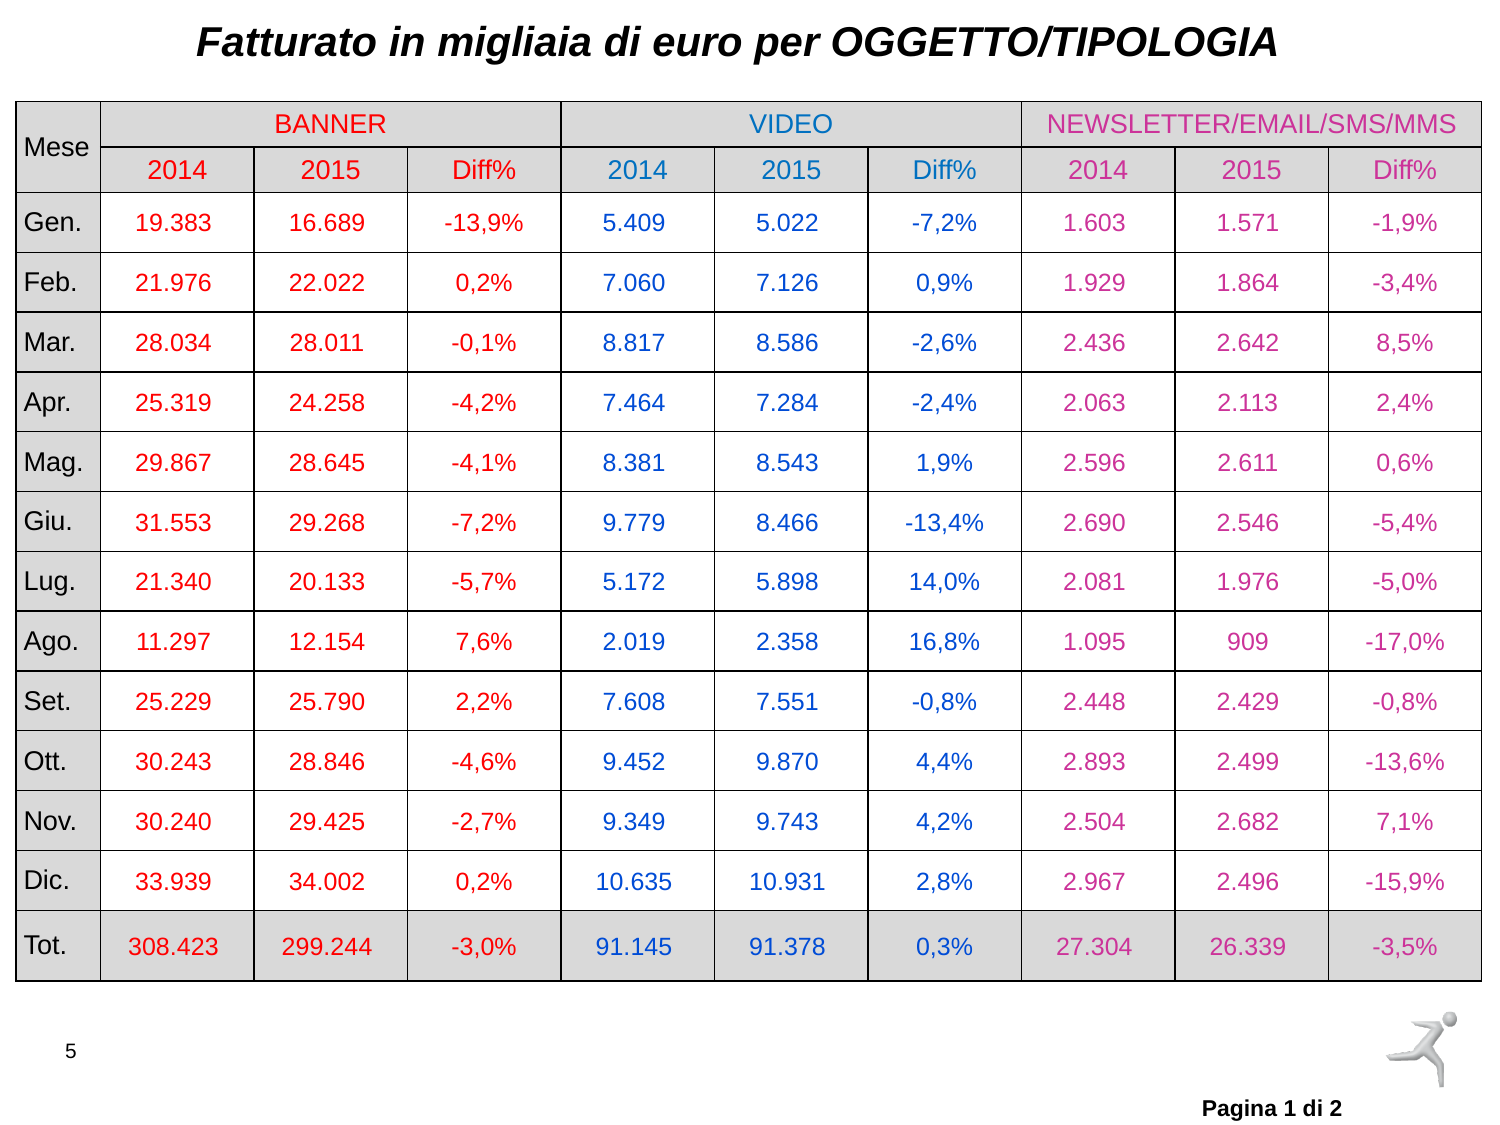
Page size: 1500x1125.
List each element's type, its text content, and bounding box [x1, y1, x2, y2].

table_header Mese [17, 102, 100, 192]
table_cell 7.608 [562, 672, 714, 730]
table_cell 28.645 [255, 432, 407, 491]
table_cell 2.611 [1176, 432, 1328, 491]
table_cell -4,1% [408, 432, 560, 491]
table_cell Tot. [17, 911, 100, 980]
table_cell 7.060 [562, 253, 714, 311]
table_cell -2,6% [869, 313, 1021, 371]
table_cell -0,1% [408, 313, 560, 371]
table_cell 91.378 [715, 911, 867, 980]
table_cell 1.864 [1176, 253, 1328, 311]
table_cell 2.113 [1176, 373, 1328, 431]
table_cell 8.543 [715, 432, 867, 491]
table_cell -13,4% [869, 492, 1021, 551]
table_cell -0,8% [869, 672, 1021, 730]
table_cell 0,2% [408, 851, 560, 910]
table_cell 10.931 [715, 851, 867, 910]
table_cell 5.172 [562, 552, 714, 610]
table_cell 14,0% [869, 552, 1021, 610]
table_cell -5,4% [1329, 492, 1481, 551]
table_cell 2.019 [562, 612, 714, 670]
table_cell -0,8% [1329, 672, 1481, 730]
table_cell 308.423 [101, 911, 253, 980]
table_cell 2,4% [1329, 373, 1481, 431]
table_cell -7,2% [408, 492, 560, 551]
table_cell Dic. [17, 851, 100, 910]
table_cell 2.499 [1176, 731, 1328, 790]
table_cell 91.145 [562, 911, 714, 980]
table_cell Diff% [408, 148, 560, 192]
table_cell 9.870 [715, 731, 867, 790]
table_cell -7,2% [869, 193, 1021, 252]
table_cell 1.929 [1022, 253, 1174, 311]
table_header BANNER [101, 102, 560, 146]
table_cell 2.893 [1022, 731, 1174, 790]
table_cell 33.939 [101, 851, 253, 910]
table_cell -3,0% [408, 911, 560, 980]
table_cell 8.817 [562, 313, 714, 371]
table_cell 1.603 [1022, 193, 1174, 252]
table_cell 2,2% [408, 672, 560, 730]
table_cell 2014 [101, 148, 253, 192]
table_cell Apr. [17, 373, 100, 431]
table_cell 2.496 [1176, 851, 1328, 910]
table_cell 2.967 [1022, 851, 1174, 910]
table_cell 8,5% [1329, 313, 1481, 371]
table_cell 7.284 [715, 373, 867, 431]
table_cell 2015 [1176, 148, 1328, 192]
table_cell -2,4% [869, 373, 1021, 431]
table_cell 22.022 [255, 253, 407, 311]
table_cell 29.425 [255, 791, 407, 850]
table_cell Mar. [17, 313, 100, 371]
table_cell 2,8% [869, 851, 1021, 910]
table_cell 299.244 [255, 911, 407, 980]
table_cell -3,4% [1329, 253, 1481, 311]
table_cell Lug. [17, 552, 100, 610]
table_cell 25.319 [101, 373, 253, 431]
table_cell 2.081 [1022, 552, 1174, 610]
table_cell 2015 [715, 148, 867, 192]
picture [1366, 990, 1476, 1109]
table_cell -17,0% [1329, 612, 1481, 670]
table_cell 2014 [1022, 148, 1174, 192]
table_cell 24.258 [255, 373, 407, 431]
text_box Pagina 1 di 2 [1187, 1086, 1400, 1125]
table_cell Ott. [17, 731, 100, 790]
table_cell 7,1% [1329, 791, 1481, 850]
table_cell 25.790 [255, 672, 407, 730]
table_cell -5,7% [408, 552, 560, 610]
table_cell -5,0% [1329, 552, 1481, 610]
text_box Fatturato in migliaia di euro per OGGETTO/TIPOLOGIA [29, 7, 1447, 72]
table_cell 2014 [562, 148, 714, 192]
table_cell 4,2% [869, 791, 1021, 850]
table_cell Gen. [17, 193, 100, 252]
table_cell 0,2% [408, 253, 560, 311]
table_cell 20.133 [255, 552, 407, 610]
table_cell -2,7% [408, 791, 560, 850]
table_cell 0,9% [869, 253, 1021, 311]
text_box [601, 32, 632, 88]
table_cell 27.304 [1022, 911, 1174, 980]
table_cell 30.243 [101, 731, 253, 790]
table_cell -4,2% [408, 373, 560, 431]
table_cell 1.095 [1022, 612, 1174, 670]
table_cell 1.976 [1176, 552, 1328, 610]
table_cell 12.154 [255, 612, 407, 670]
table_cell 2.682 [1176, 791, 1328, 850]
table_cell 9.452 [562, 731, 714, 790]
table_cell -13,6% [1329, 731, 1481, 790]
table_cell 9.743 [715, 791, 867, 850]
table_cell 4,4% [869, 731, 1021, 790]
table_cell 9.779 [562, 492, 714, 551]
table_cell 5.409 [562, 193, 714, 252]
table_cell 5.022 [715, 193, 867, 252]
table_cell 28.034 [101, 313, 253, 371]
table_cell 7.464 [562, 373, 714, 431]
table_cell Giu. [17, 492, 100, 551]
table_cell 2.448 [1022, 672, 1174, 730]
table_cell 7,6% [408, 612, 560, 670]
table_cell 16.689 [255, 193, 407, 252]
table_cell 11.297 [101, 612, 253, 670]
table_cell 16,8% [869, 612, 1021, 670]
table_header NEWSLETTER/EMAIL/SMS/MMS [1022, 102, 1481, 146]
text_box [645, 42, 676, 86]
table_cell 21.976 [101, 253, 253, 311]
table_cell Diff% [1329, 148, 1481, 192]
table_cell 19.383 [101, 193, 253, 252]
table_cell 2.063 [1022, 373, 1174, 431]
table_cell 28.846 [255, 731, 407, 790]
table_cell -15,9% [1329, 851, 1481, 910]
table_cell 28.011 [255, 313, 407, 371]
table_cell 2.429 [1176, 672, 1328, 730]
table_cell 2.596 [1022, 432, 1174, 491]
table_cell 29.268 [255, 492, 407, 551]
table_cell 25.229 [101, 672, 253, 730]
table_cell 8.381 [562, 432, 714, 491]
table_cell 8.586 [715, 313, 867, 371]
table_cell 2.546 [1176, 492, 1328, 551]
table_cell 10.635 [562, 851, 714, 910]
table_cell -13,9% [408, 193, 560, 252]
table_header VIDEO [562, 102, 1021, 146]
table_cell 30.240 [101, 791, 253, 850]
table_cell 0,6% [1329, 432, 1481, 491]
table_cell -1,9% [1329, 193, 1481, 252]
table_cell 2.504 [1022, 791, 1174, 850]
table_cell Ago. [17, 612, 100, 670]
table_cell 909 [1176, 612, 1328, 670]
table_cell 8.466 [715, 492, 867, 551]
table_cell 7.126 [715, 253, 867, 311]
table_cell 21.340 [101, 552, 253, 610]
table_cell 9.349 [562, 791, 714, 850]
table_cell 31.553 [101, 492, 253, 551]
table_cell 2.690 [1022, 492, 1174, 551]
table_cell Mag. [17, 432, 100, 491]
table_cell 1.571 [1176, 193, 1328, 252]
table_cell 2.436 [1022, 313, 1174, 371]
table_cell 5.898 [715, 552, 867, 610]
table_cell 2.358 [715, 612, 867, 670]
table_cell 26.339 [1176, 911, 1328, 980]
table_cell 2.642 [1176, 313, 1328, 371]
table_cell 0,3% [869, 911, 1021, 980]
table_cell 1,9% [869, 432, 1021, 491]
table_cell Nov. [17, 791, 100, 850]
table_cell -3,5% [1329, 911, 1481, 980]
table_cell Set. [17, 672, 100, 730]
table_cell 34.002 [255, 851, 407, 910]
table_cell -4,6% [408, 731, 560, 790]
table_cell 7.551 [715, 672, 867, 730]
table_cell Diff% [869, 148, 1021, 192]
table_cell Feb. [17, 253, 100, 311]
table_cell 29.867 [101, 432, 253, 491]
table_cell 2015 [255, 148, 407, 192]
